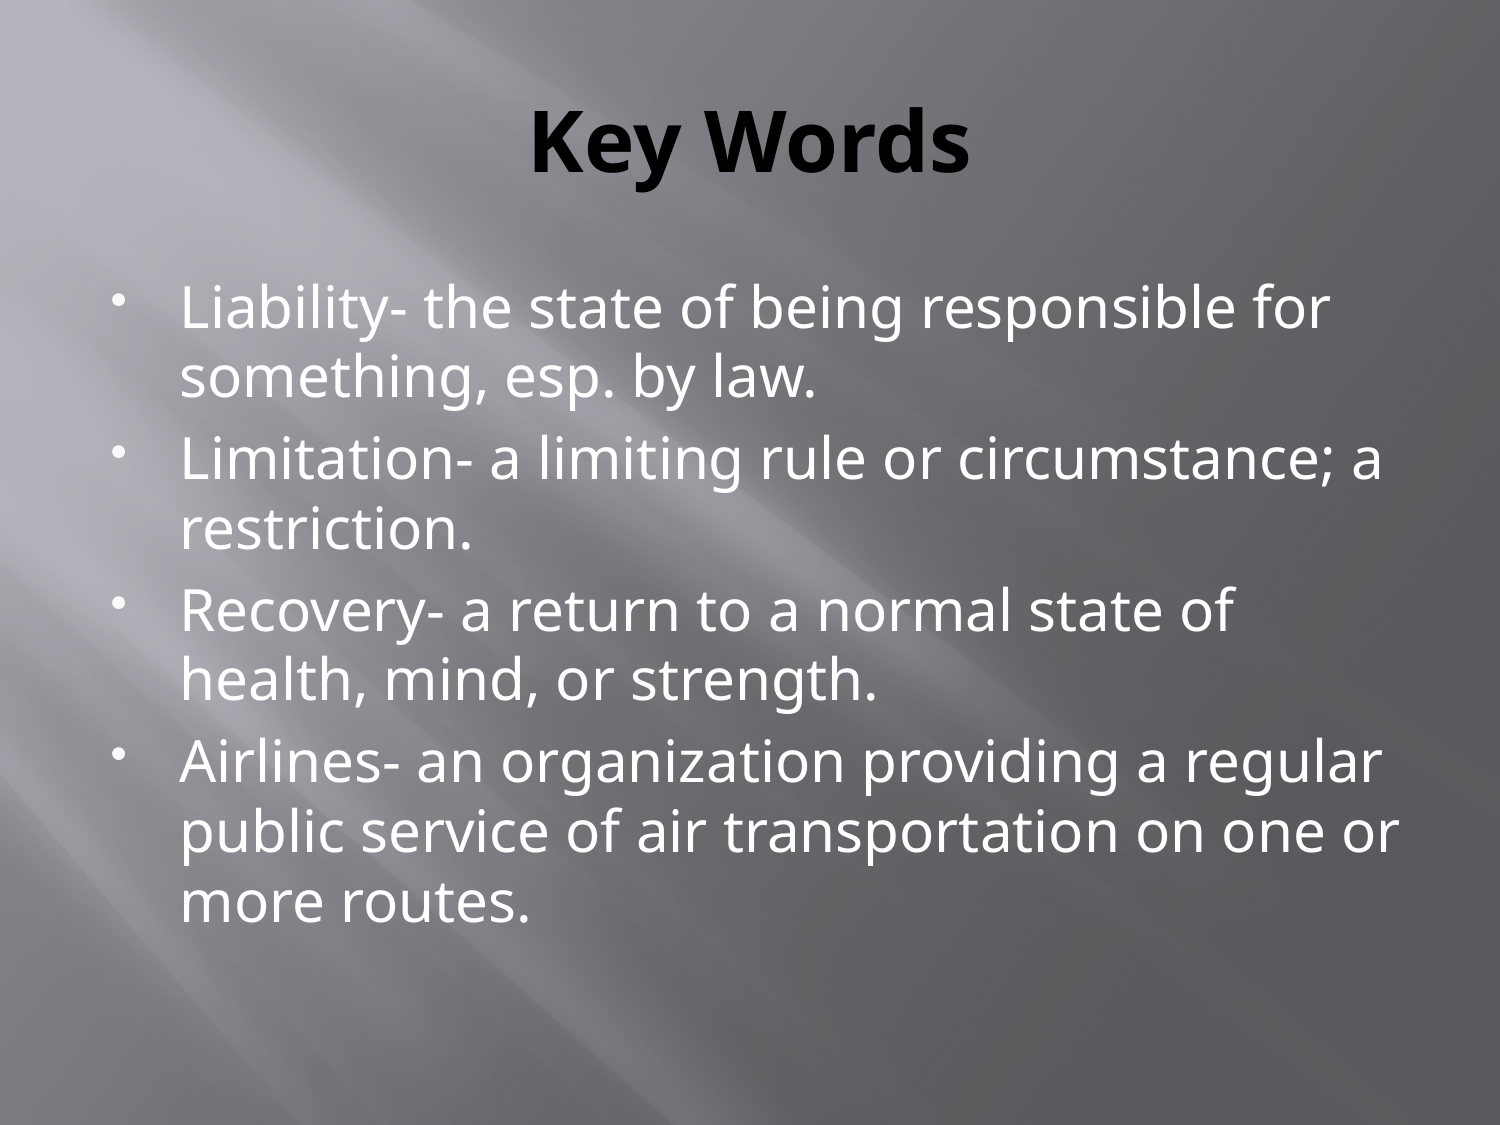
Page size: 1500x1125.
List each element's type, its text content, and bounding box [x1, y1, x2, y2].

list Liability- the state of being responsible for something, esp. by law. Limitation- a limiting rule or circumstance; a restriction. Recovery- a return to a normal state of health, mind, or strength. Airlines- an organization providing a regular public service of air transportation on one or more routes. [75, 262, 1425, 1035]
title Key Words [75, 45, 1425, 233]
